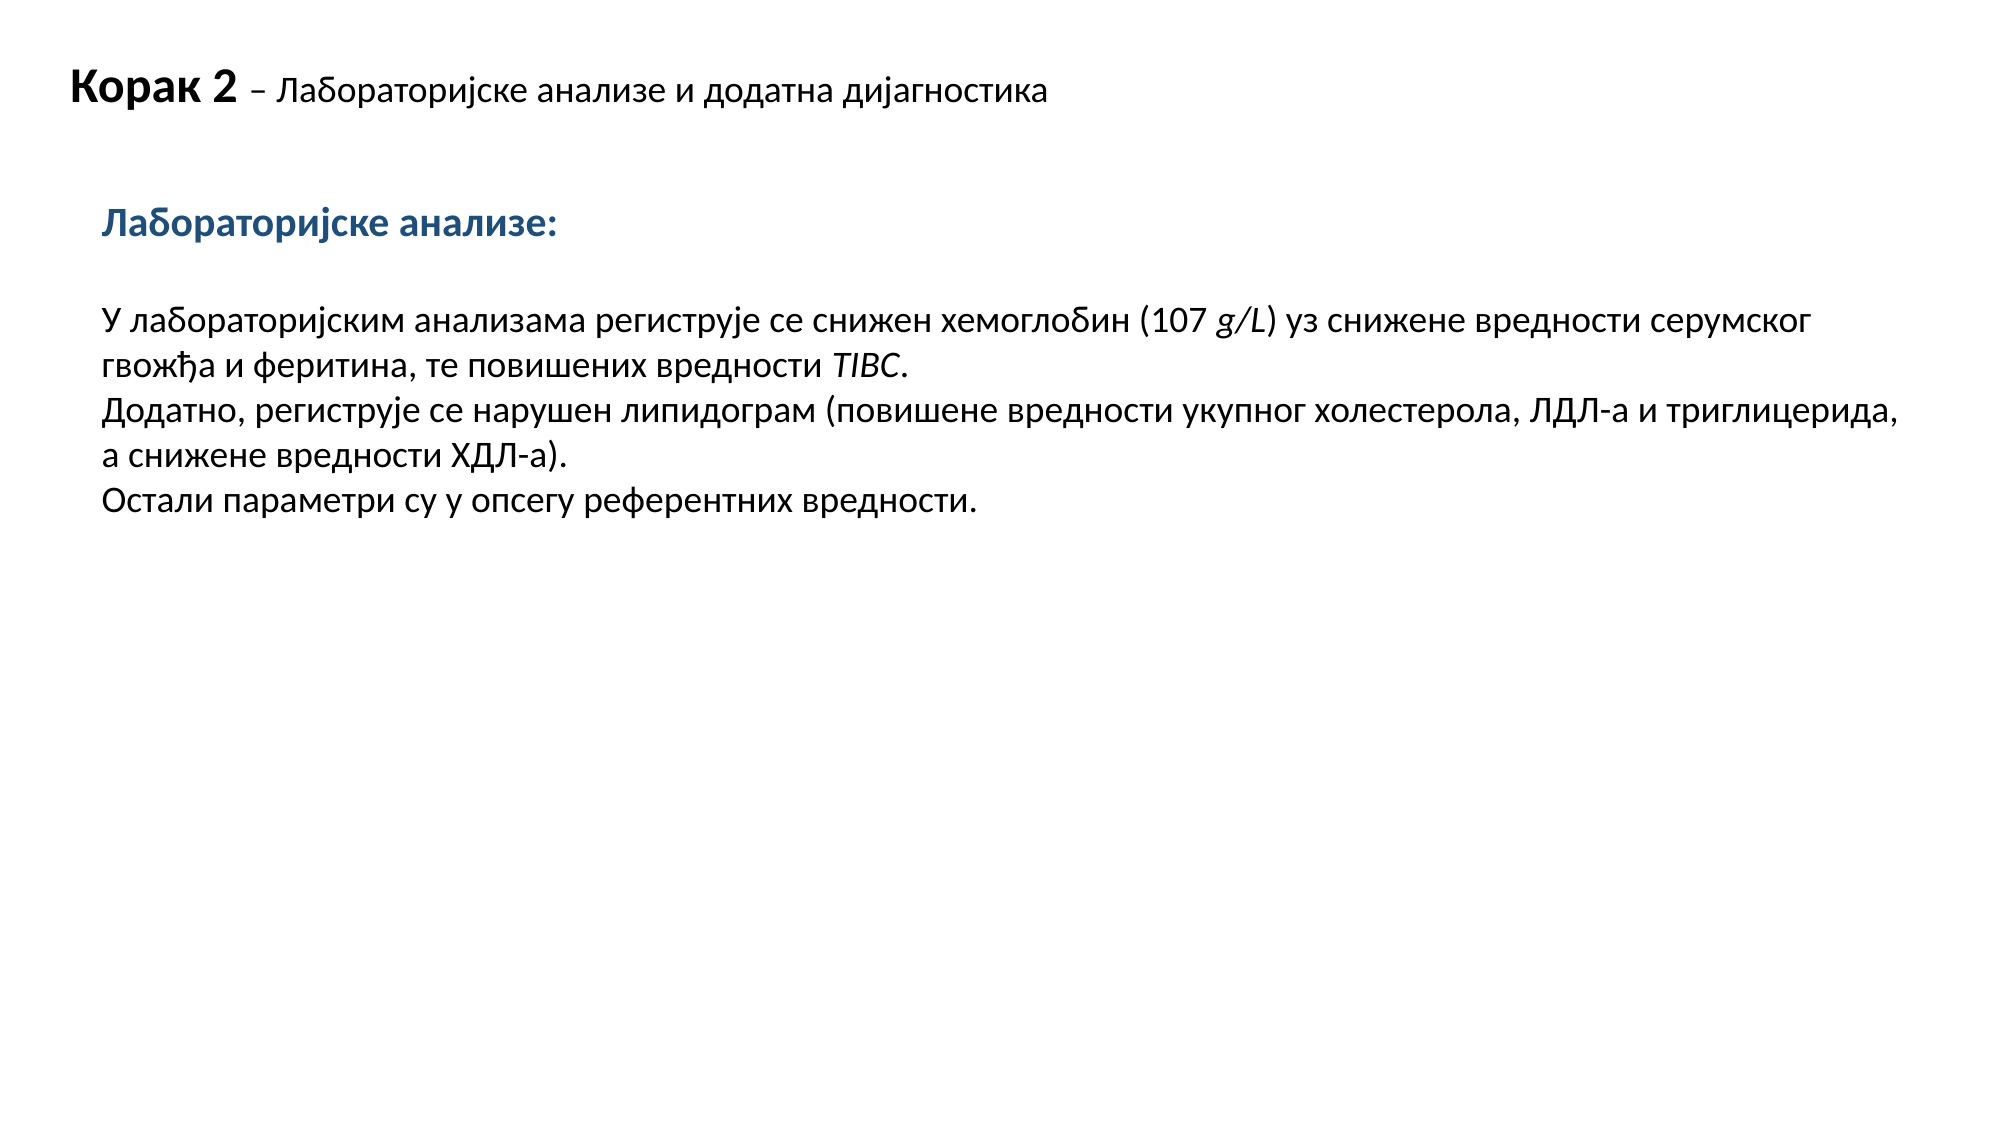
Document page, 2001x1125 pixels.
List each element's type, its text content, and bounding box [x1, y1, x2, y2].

text_box Лабораторијске анализе: У лабораторијским анализама региструје се снижен хемоглобин (107 g/L) уз снижене вредности серумског гвожђа и феритина, те повишених вредности TIBC. Додатно, региструје се нарушен липидограм (повишене вредности укупног холестерола, ЛДЛ-а и триглицерида, а снижене вредности ХДЛ-а). Остали параметри су у опсегу референтних вредности. [86, 187, 1916, 572]
text_box Корак 2 – Лабораторијске анализе и додатна дијагностика [55, 45, 1065, 121]
